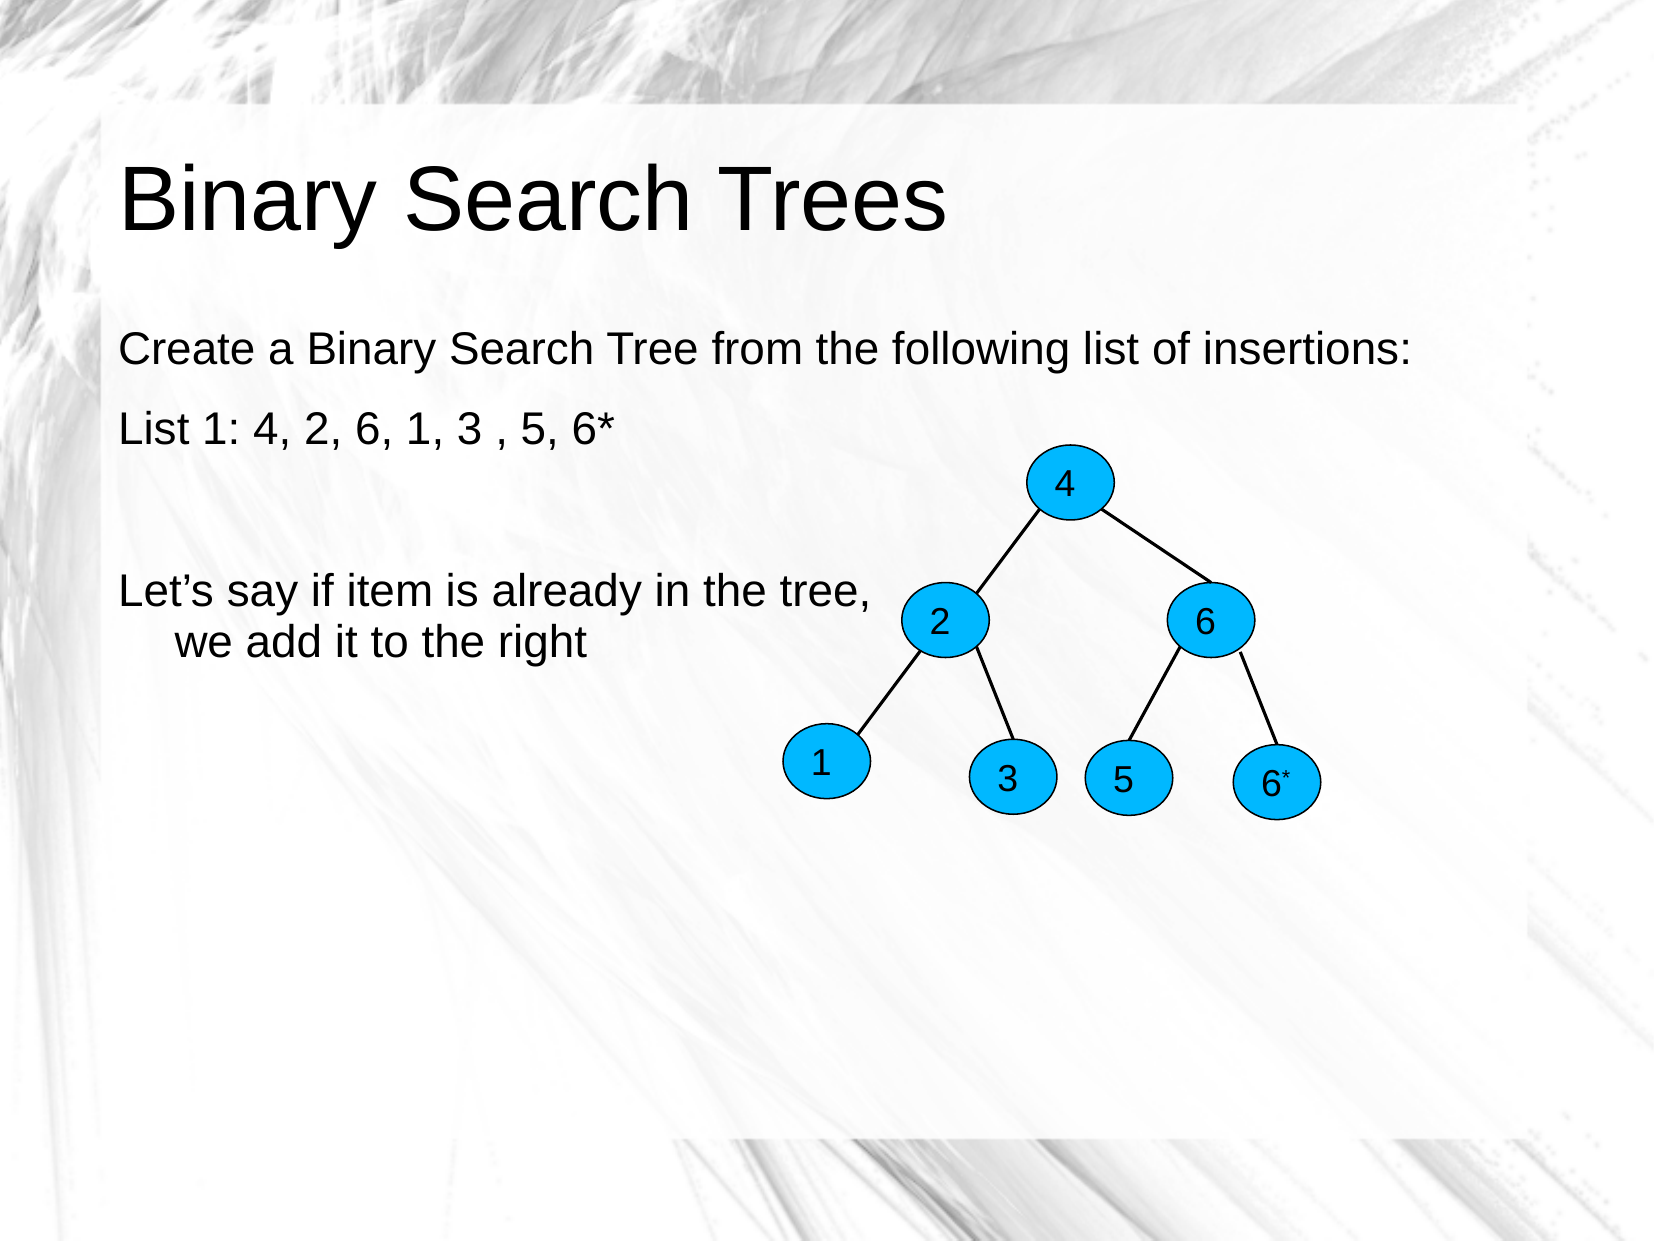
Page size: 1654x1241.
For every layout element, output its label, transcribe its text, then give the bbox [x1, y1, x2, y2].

picture [0, 0, 1654, 1241]
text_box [782, 444, 1321, 820]
list Create a Binary Search Tree from the following list of insertions: List 1: 4, 2, 6, 1, 3 , 5, 6* Let’s say if item is already in the tree, we add it to the right [118, 319, 1571, 1109]
title Binary Search Trees [118, 93, 1506, 299]
